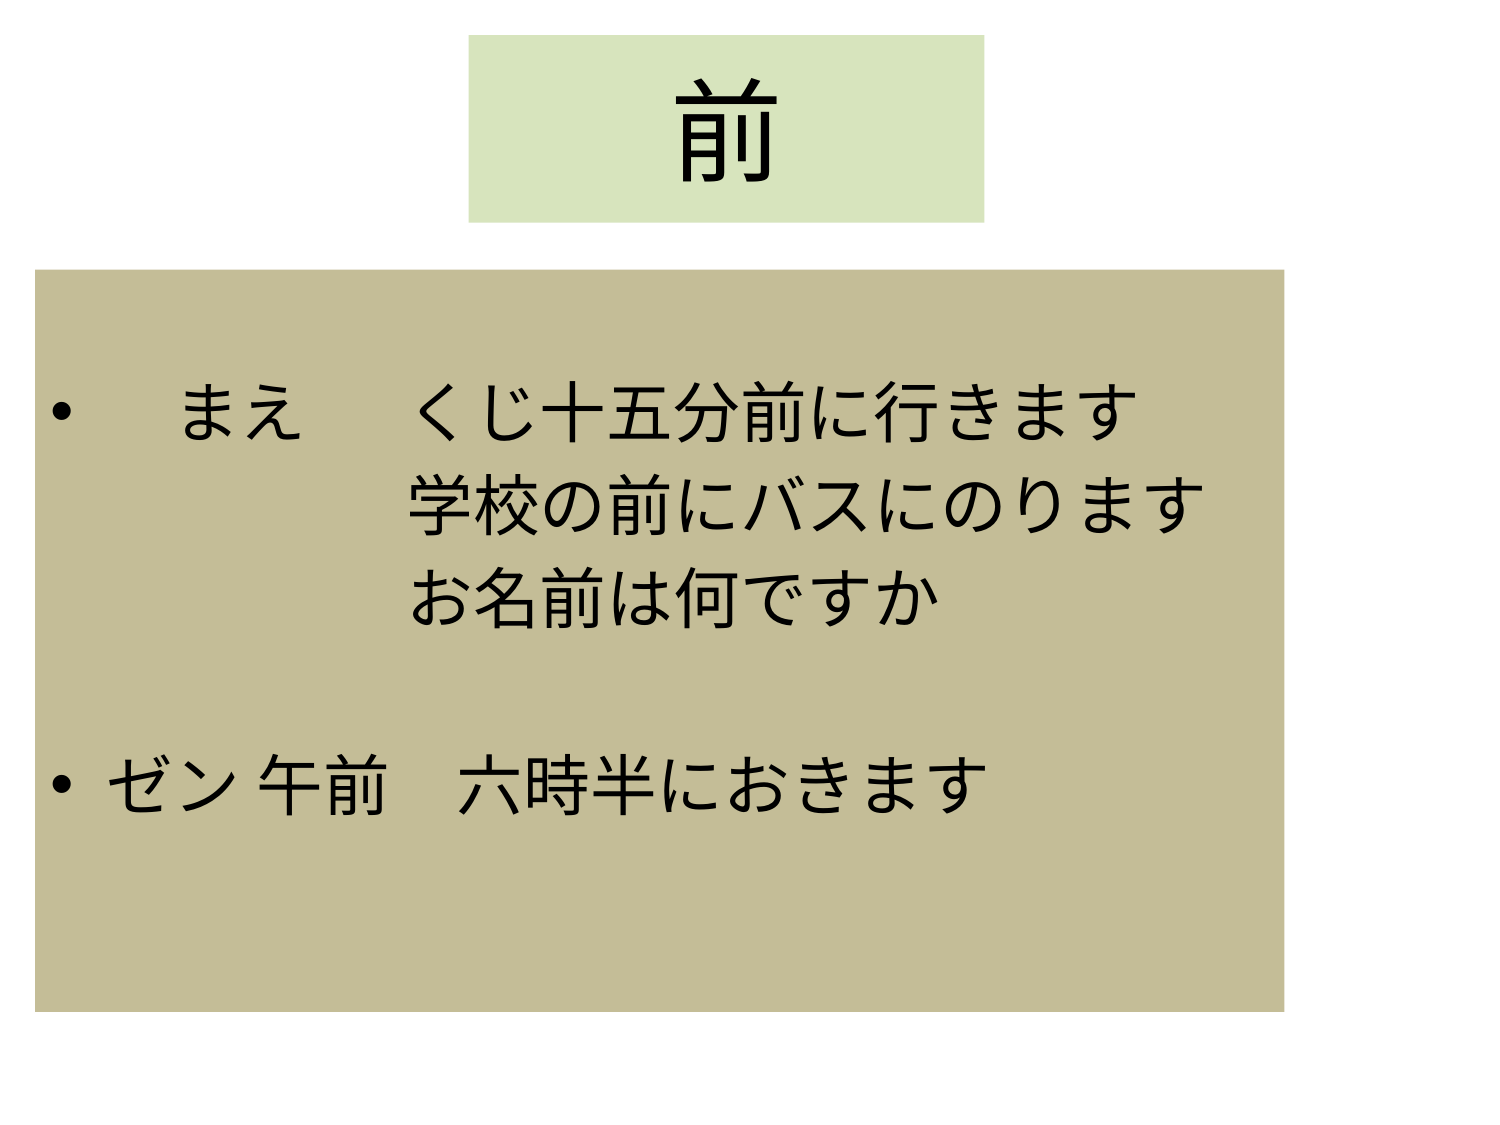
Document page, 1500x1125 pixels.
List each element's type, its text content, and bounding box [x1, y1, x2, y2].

title 前 [468, 35, 985, 223]
list まえ くじ十五分前に行きます 学校の前にバスにのります お名前は何ですか ゼン 午前 六時半におきます [35, 269, 1285, 1012]
